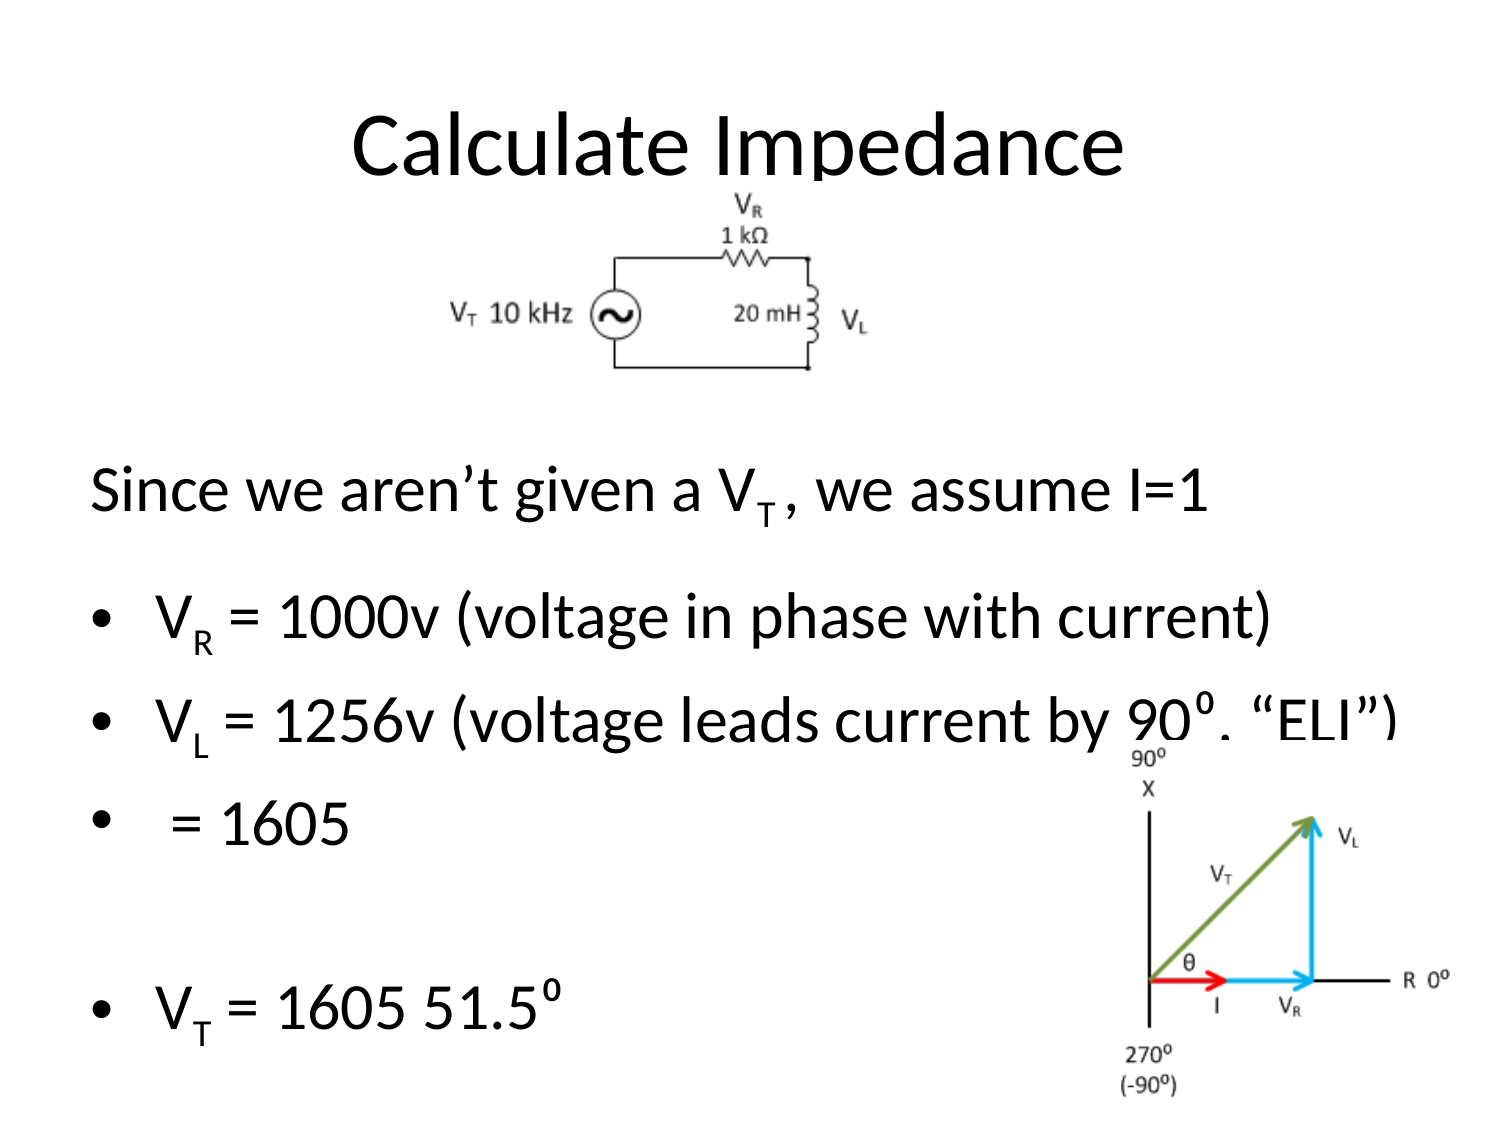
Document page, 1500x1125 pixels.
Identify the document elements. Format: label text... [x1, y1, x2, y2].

picture [449, 181, 869, 376]
title Calculate Impedance [75, 45, 1425, 233]
picture [1120, 740, 1451, 1101]
